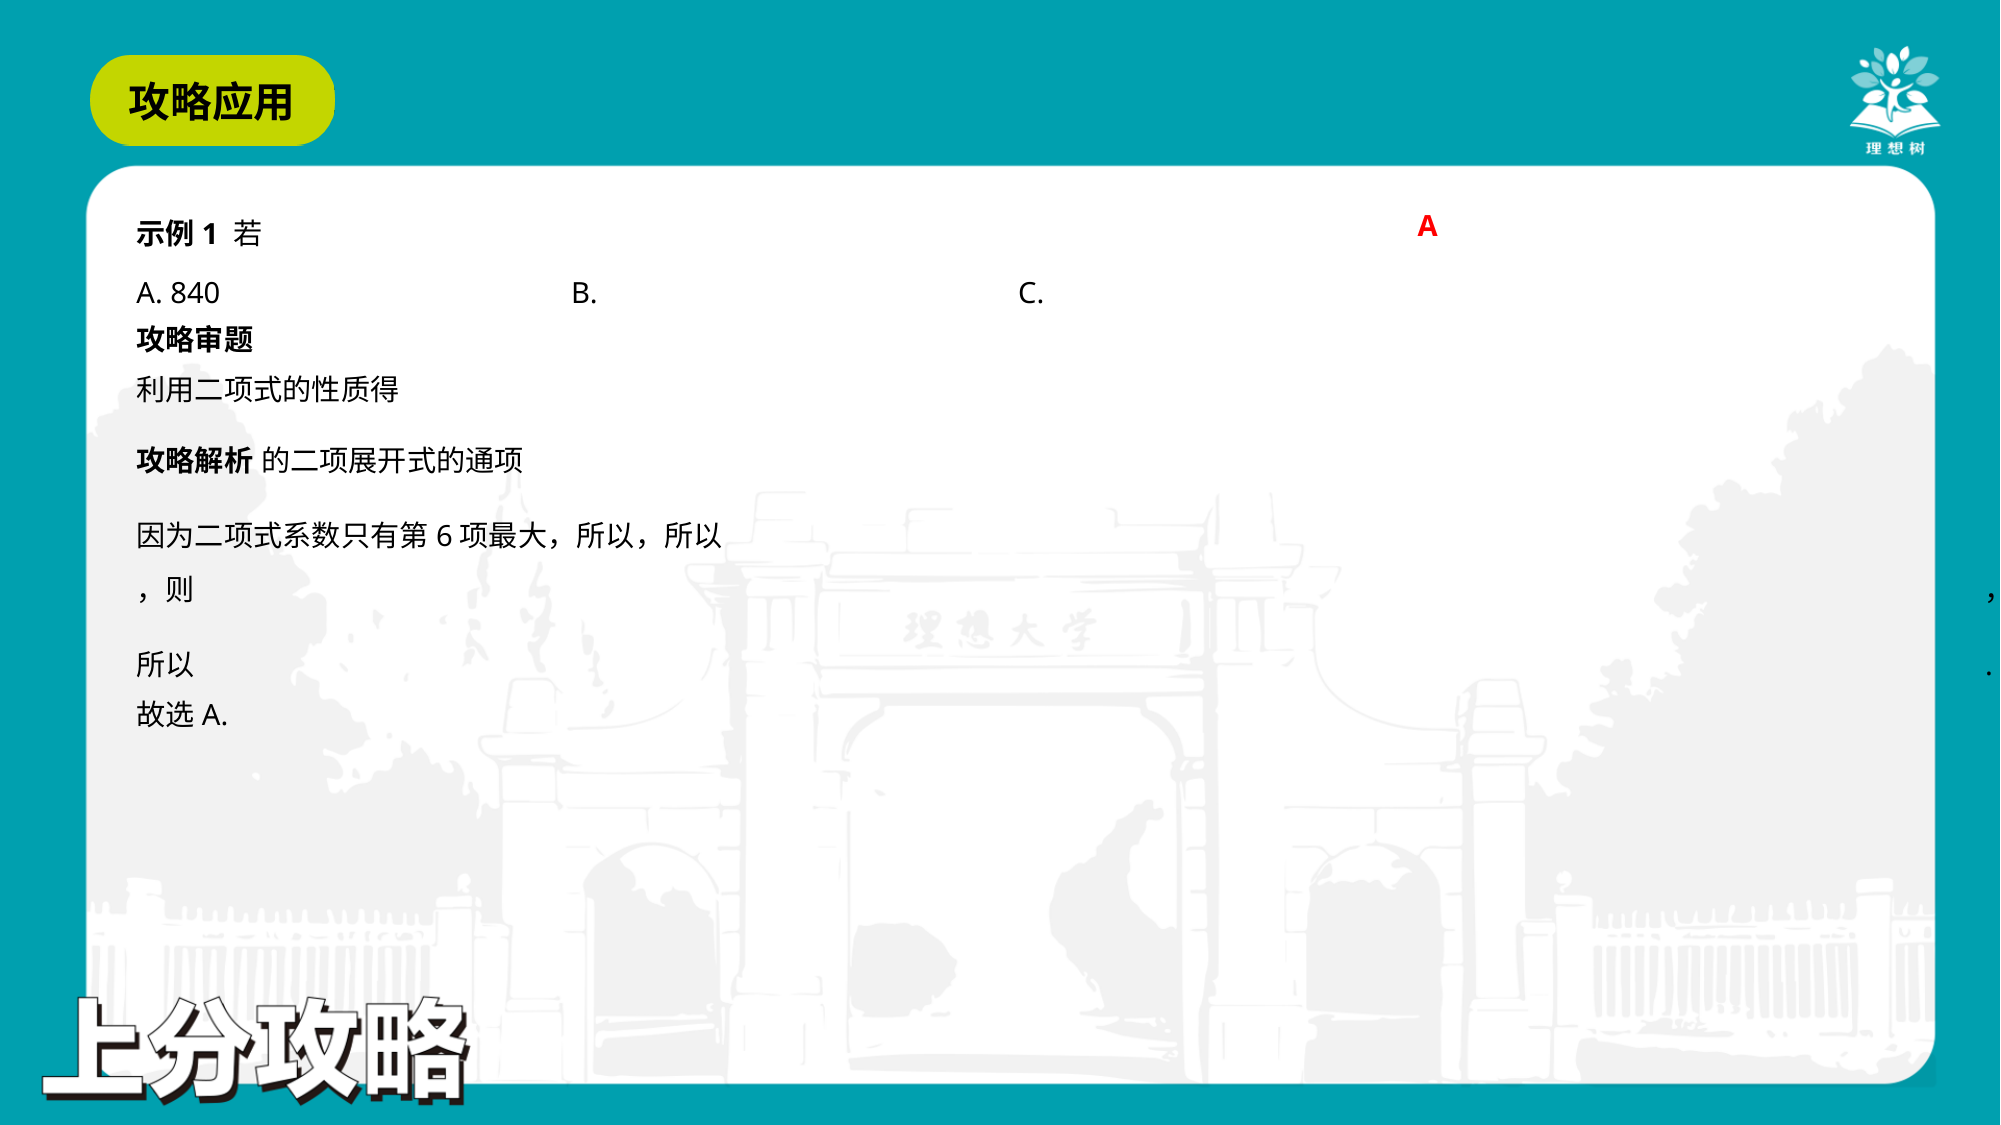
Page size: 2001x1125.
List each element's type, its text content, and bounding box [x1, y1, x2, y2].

text_box A [1409, 207, 1446, 241]
picture [0, 0, 2000, 1125]
